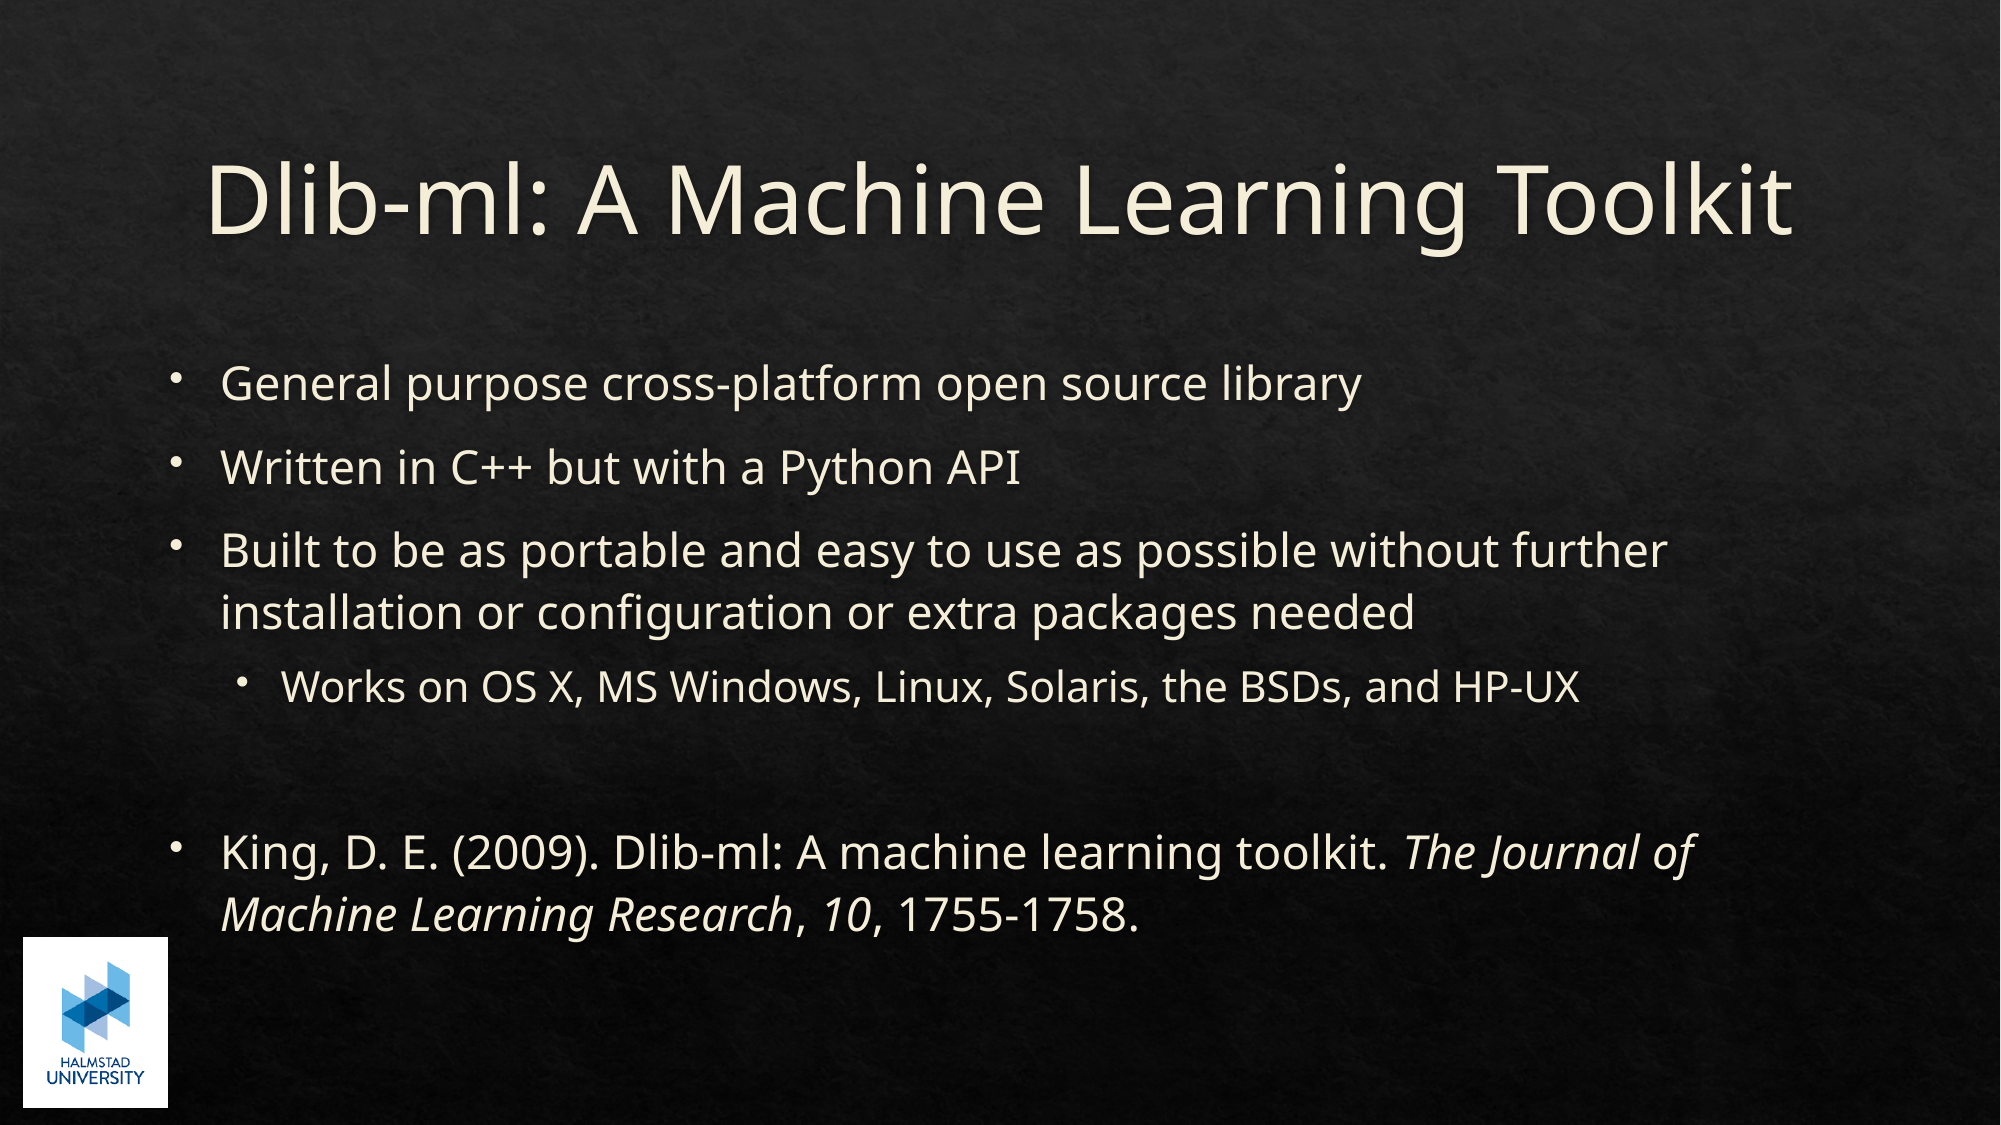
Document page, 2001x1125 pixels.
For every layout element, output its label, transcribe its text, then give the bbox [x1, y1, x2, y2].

list General purpose cross-platform open source library Written in C++ but with a Python API Built to be as portable and easy to use as possible without further installation or configuration or extra packages needed Works on OS X, MS Windows, Linux, Solaris, the BSDs, and HP-UX King, D. E. (2009). Dlib-ml: A machine learning toolkit. The Journal of Machine Learning Research, 10, 1755-1758. [149, 340, 1849, 950]
picture [23, 937, 168, 1108]
title Dlib-ml: A Machine Learning Toolkit [149, 99, 1849, 307]
